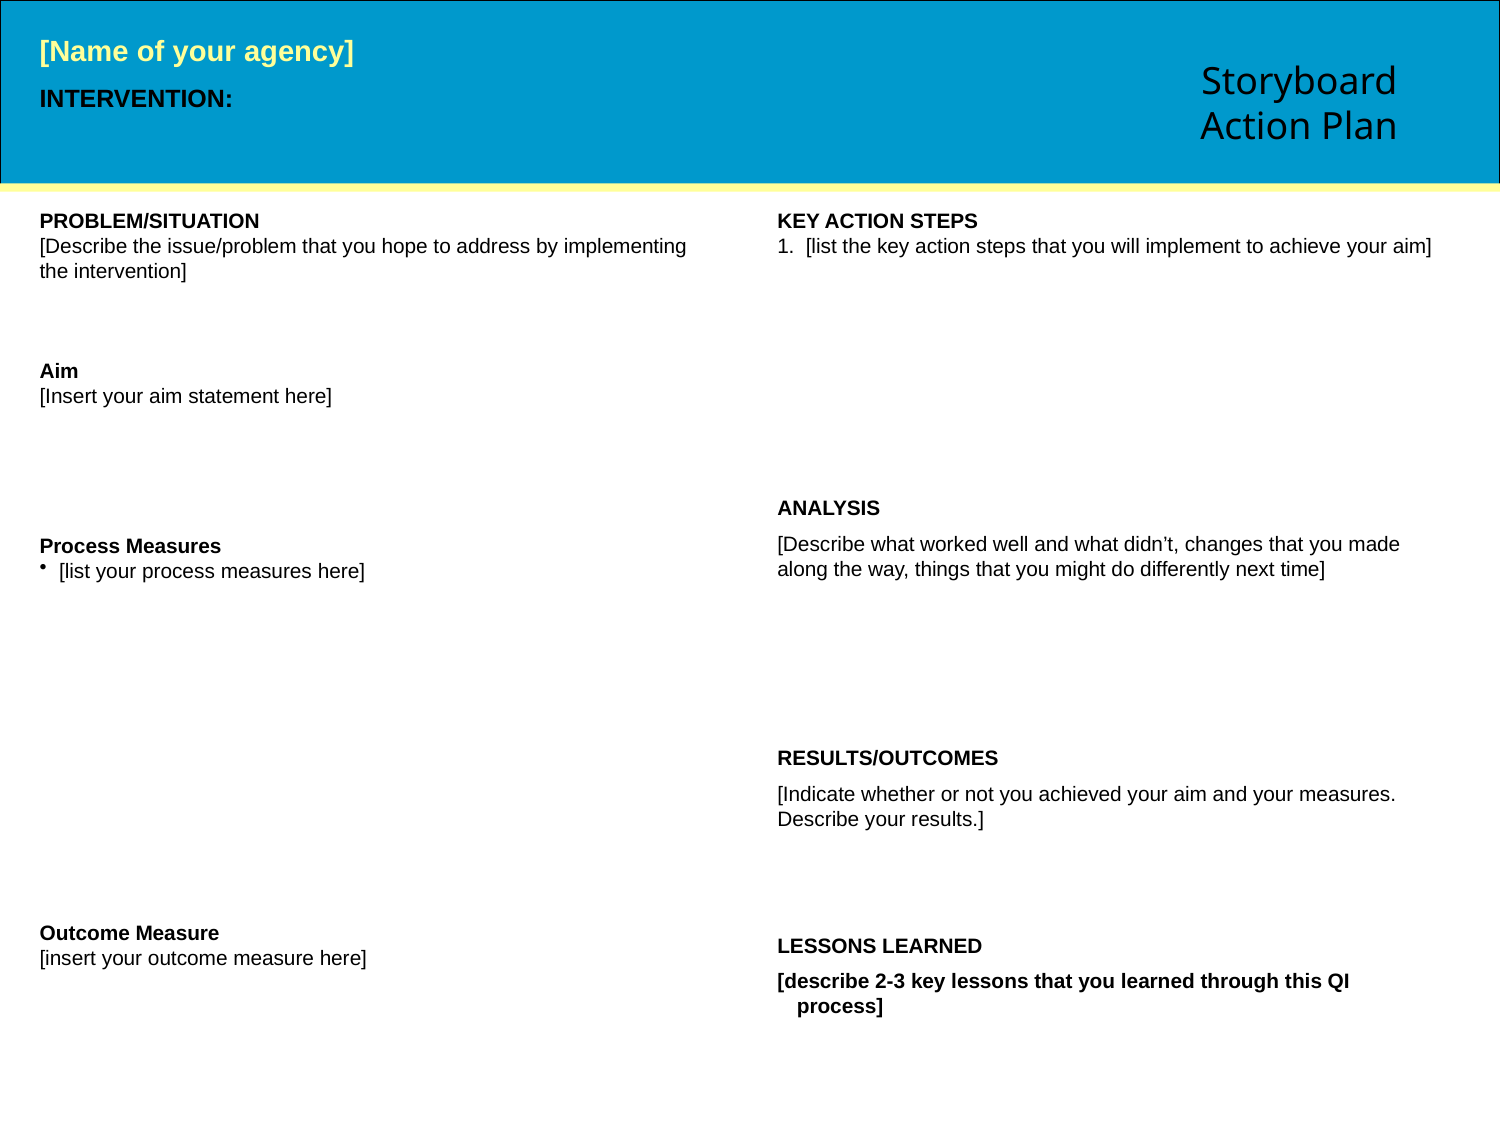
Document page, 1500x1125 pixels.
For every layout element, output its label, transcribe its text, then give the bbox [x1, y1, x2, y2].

text_box Aim [Insert your aim statement here] [24, 349, 713, 415]
text_box PROBLEM/SITUATION [Describe the issue/problem that you hope to address by implementing the intervention] [24, 199, 713, 325]
text_box [0, 0, 1500, 187]
text_box Process Measures [list your process measures here] [24, 524, 713, 590]
text_box [Name of your agency] [24, 24, 1090, 75]
text_box RESULTS/OUTCOMES [Indicate whether or not you achieved your aim and your measures. Describe your results.] [762, 737, 1450, 838]
text_box KEY ACTION STEPS [list the key action steps that you will implement to achieve your aim] [762, 199, 1450, 315]
text_box Storyboard Action Plan [1137, 49, 1462, 155]
text_box ANALYSIS [Describe what worked well and what didn’t, changes that you made along the way, things that you might do differently next time] [762, 487, 1450, 588]
text_box LESSONS LEARNED [describe 2-3 key lessons that you learned through this QI process] [762, 924, 1450, 1026]
text_box INTERVENTION: [24, 75, 1137, 120]
text_box Outcome Measure [insert your outcome measure here] [24, 912, 713, 1013]
text_box [62, 0, 1463, 61]
